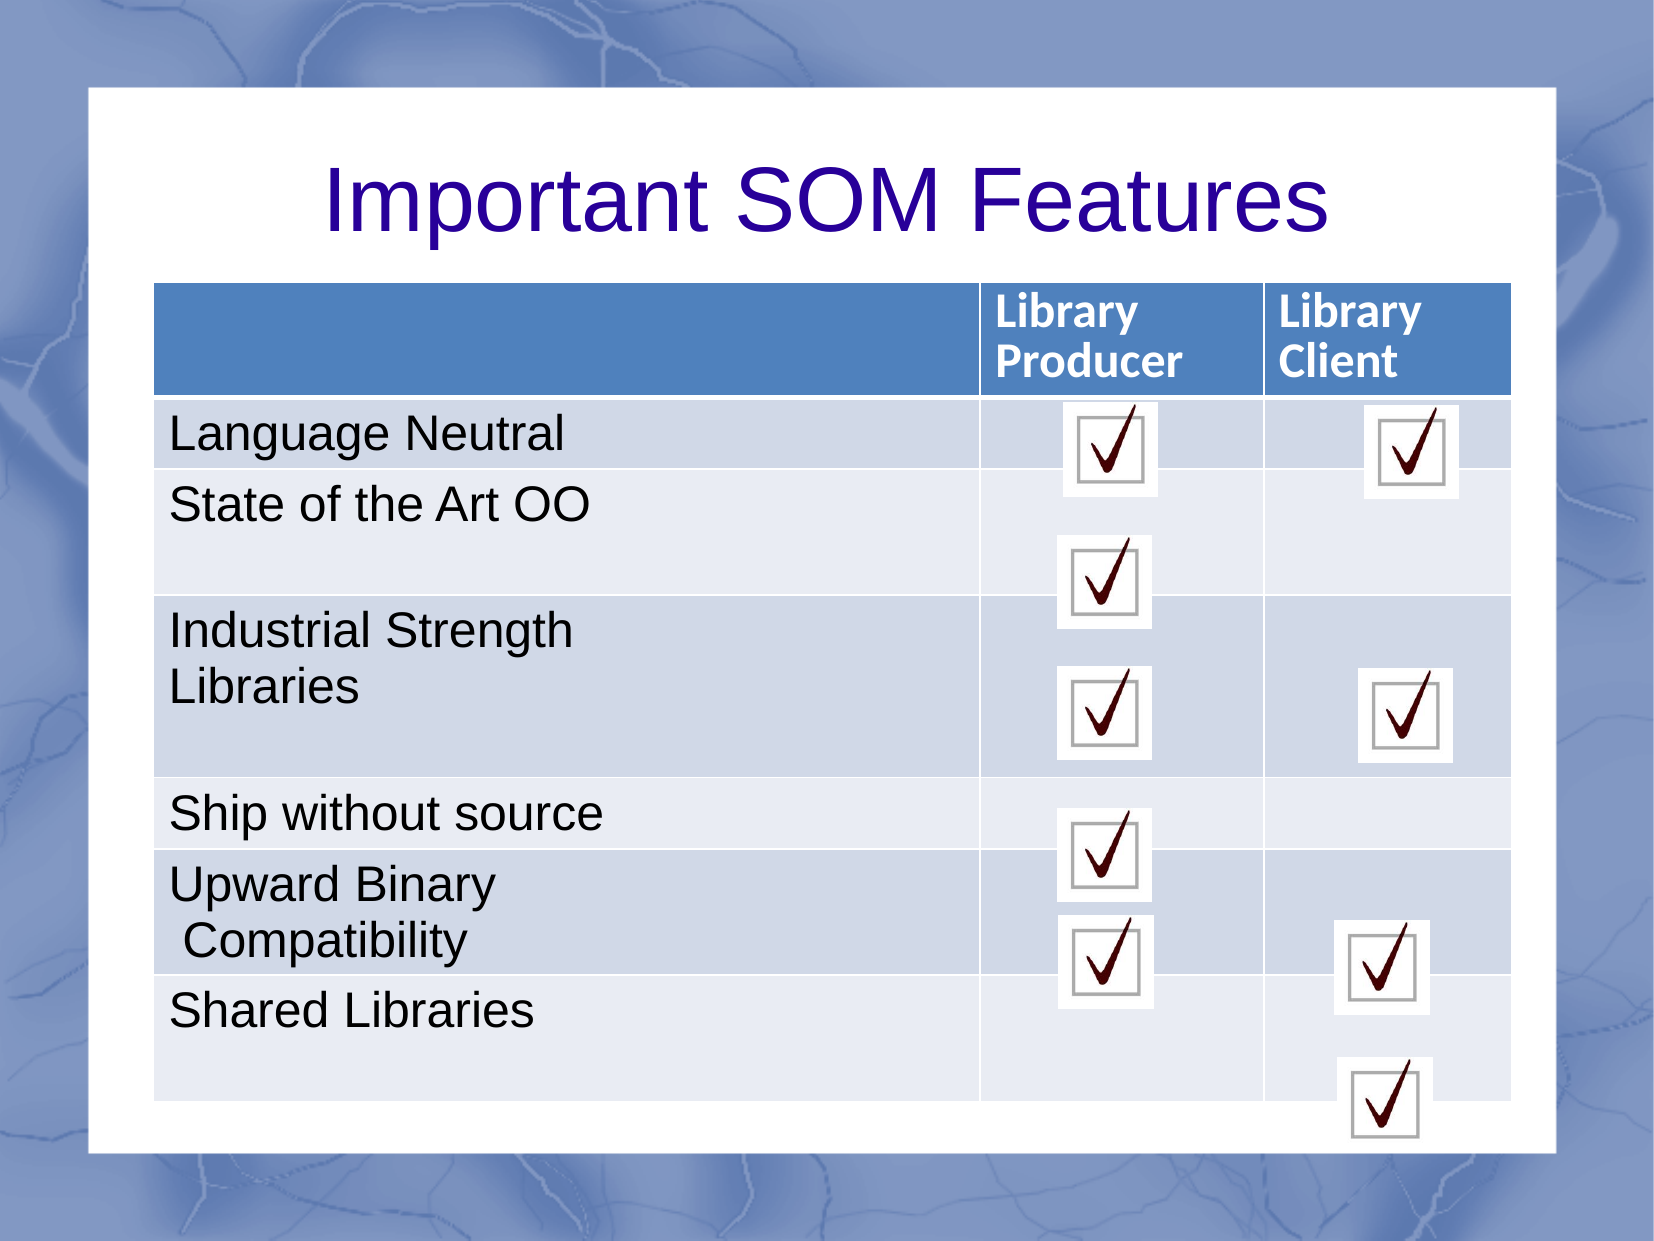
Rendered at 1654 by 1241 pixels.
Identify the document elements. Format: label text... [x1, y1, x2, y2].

table_cell [1265, 596, 1511, 777]
table_cell [1265, 976, 1511, 1101]
table_header [154, 298, 979, 395]
table_header Library Producer [981, 298, 1263, 395]
table_cell [981, 596, 1263, 777]
picture [0, 0, 1654, 1241]
table_header Library Client [1265, 298, 1511, 395]
table_cell [981, 470, 1263, 594]
table_cell [981, 976, 1263, 1101]
title Important SOM Features [118, 90, 1536, 298]
table_cell Upward Binary Compatibility [154, 850, 979, 974]
table_cell Shared Libraries [154, 976, 979, 1101]
table_cell Language Neutral [154, 400, 979, 468]
table_cell [1265, 470, 1511, 594]
table_cell [1265, 850, 1511, 974]
table_cell Industrial Strength Libraries [154, 596, 979, 777]
table_cell Ship without source [154, 778, 979, 848]
table_cell [981, 778, 1263, 848]
table_cell [981, 400, 1263, 468]
table_cell [1265, 400, 1511, 468]
table_cell [1265, 778, 1511, 848]
table_cell State of the Art OO [154, 470, 979, 594]
table_cell [981, 850, 1263, 974]
